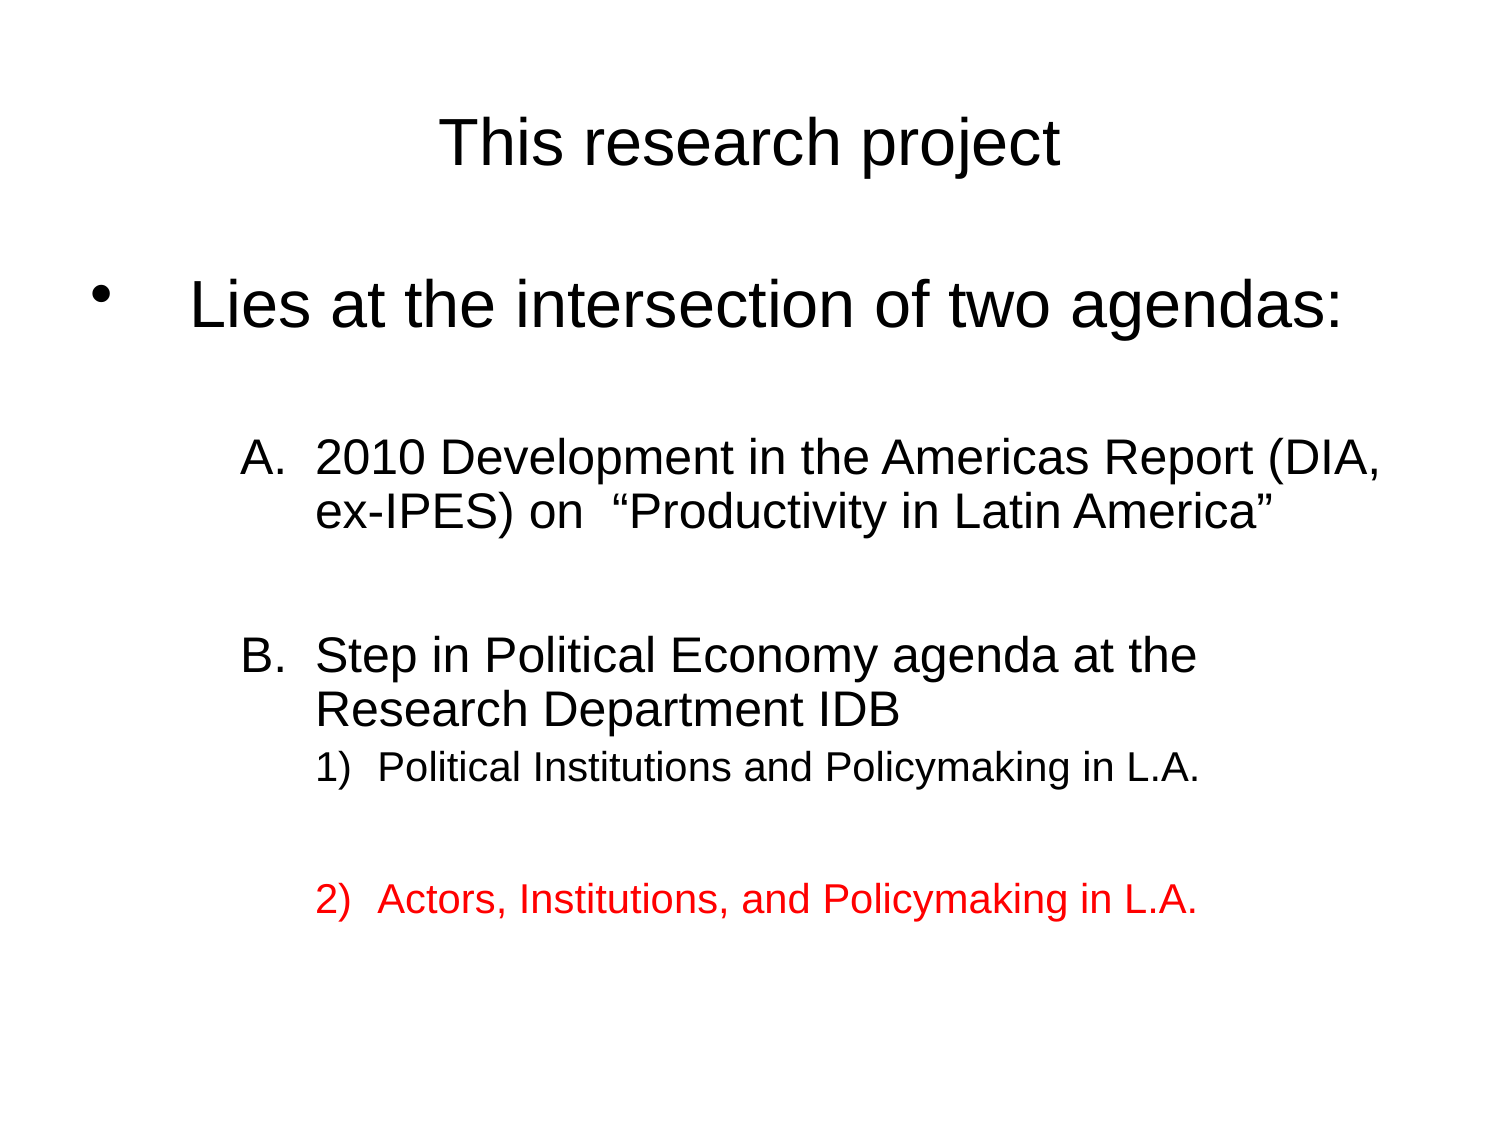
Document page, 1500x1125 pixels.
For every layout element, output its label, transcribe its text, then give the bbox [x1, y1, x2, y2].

title This research project [74, 44, 1426, 233]
list Lies at the intersection of two agendas: 2010 Development in the Americas Report (DIA, ex-IPES) on “Productivity in Latin America” Step in Political Economy agenda at the Research Department IDB Political Institutions and Policymaking in L.A. Actors, Institutions, and Policymaking in L.A. [74, 262, 1426, 1006]
